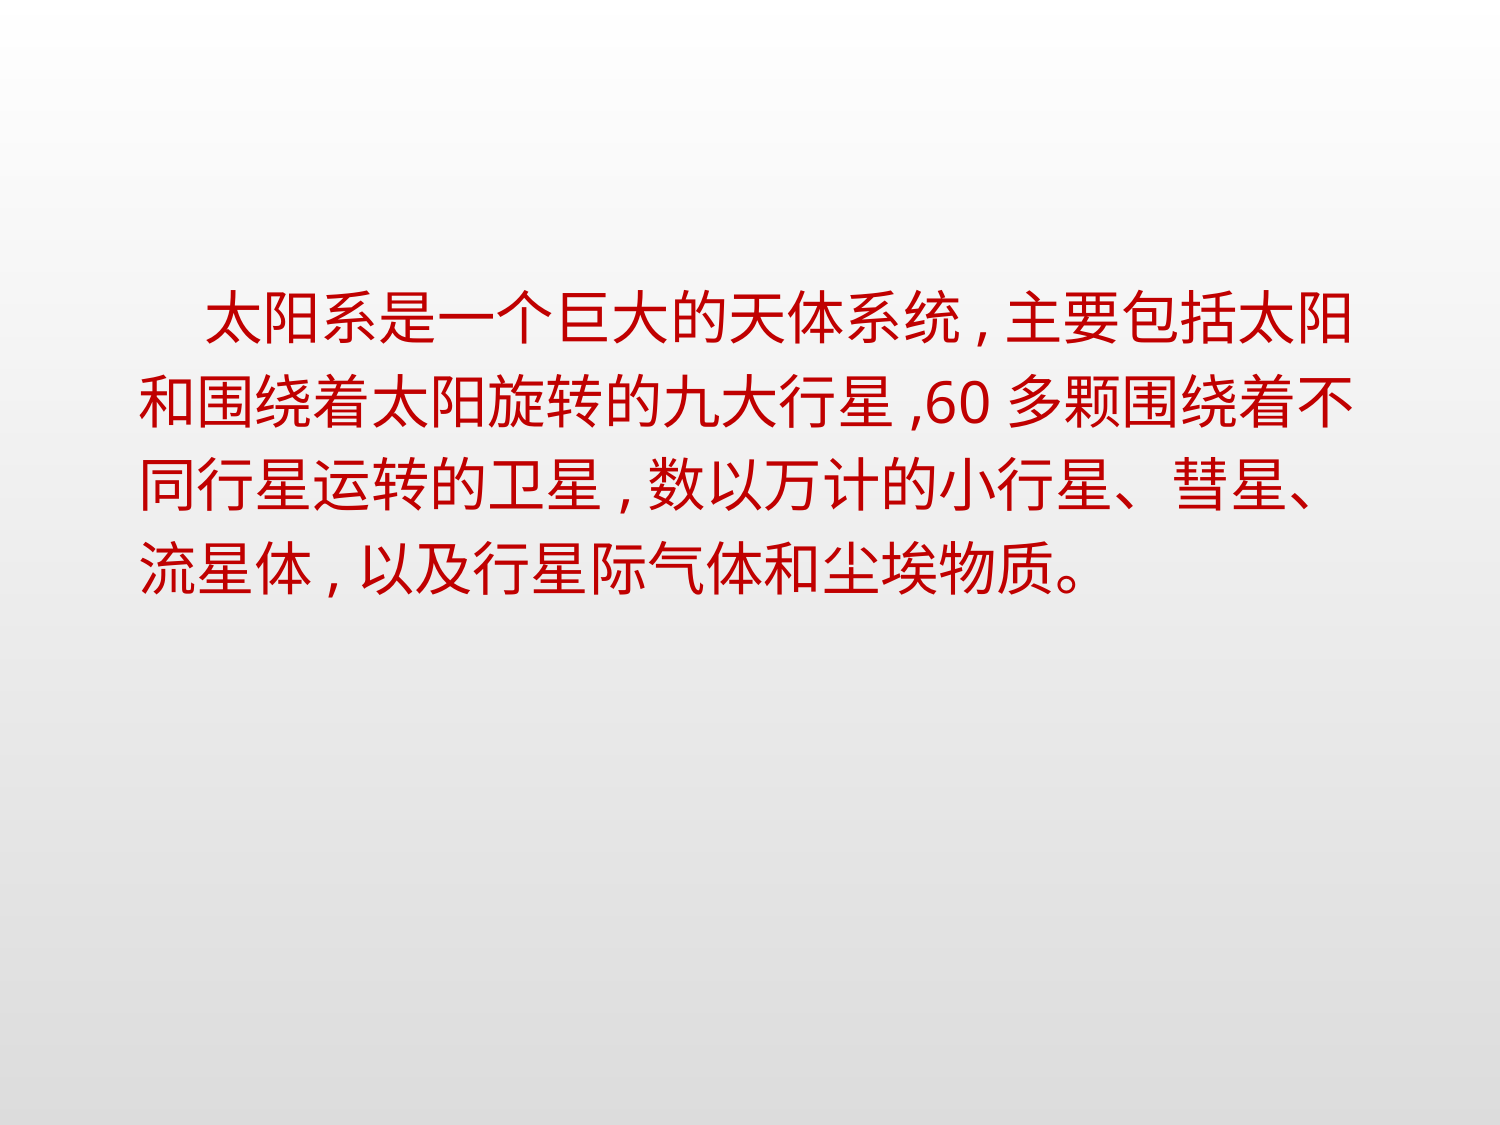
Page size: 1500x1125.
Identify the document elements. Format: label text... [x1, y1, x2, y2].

text_box 太阳系是一个巨大的天体系统,主要包括太阳和围绕着太阳旋转的九大行星,60多颗围绕着不同行星运转的卫星,数以万计的小行星、彗星、流星体,以及行星际气体和尘埃物质。 [123, 260, 1377, 609]
